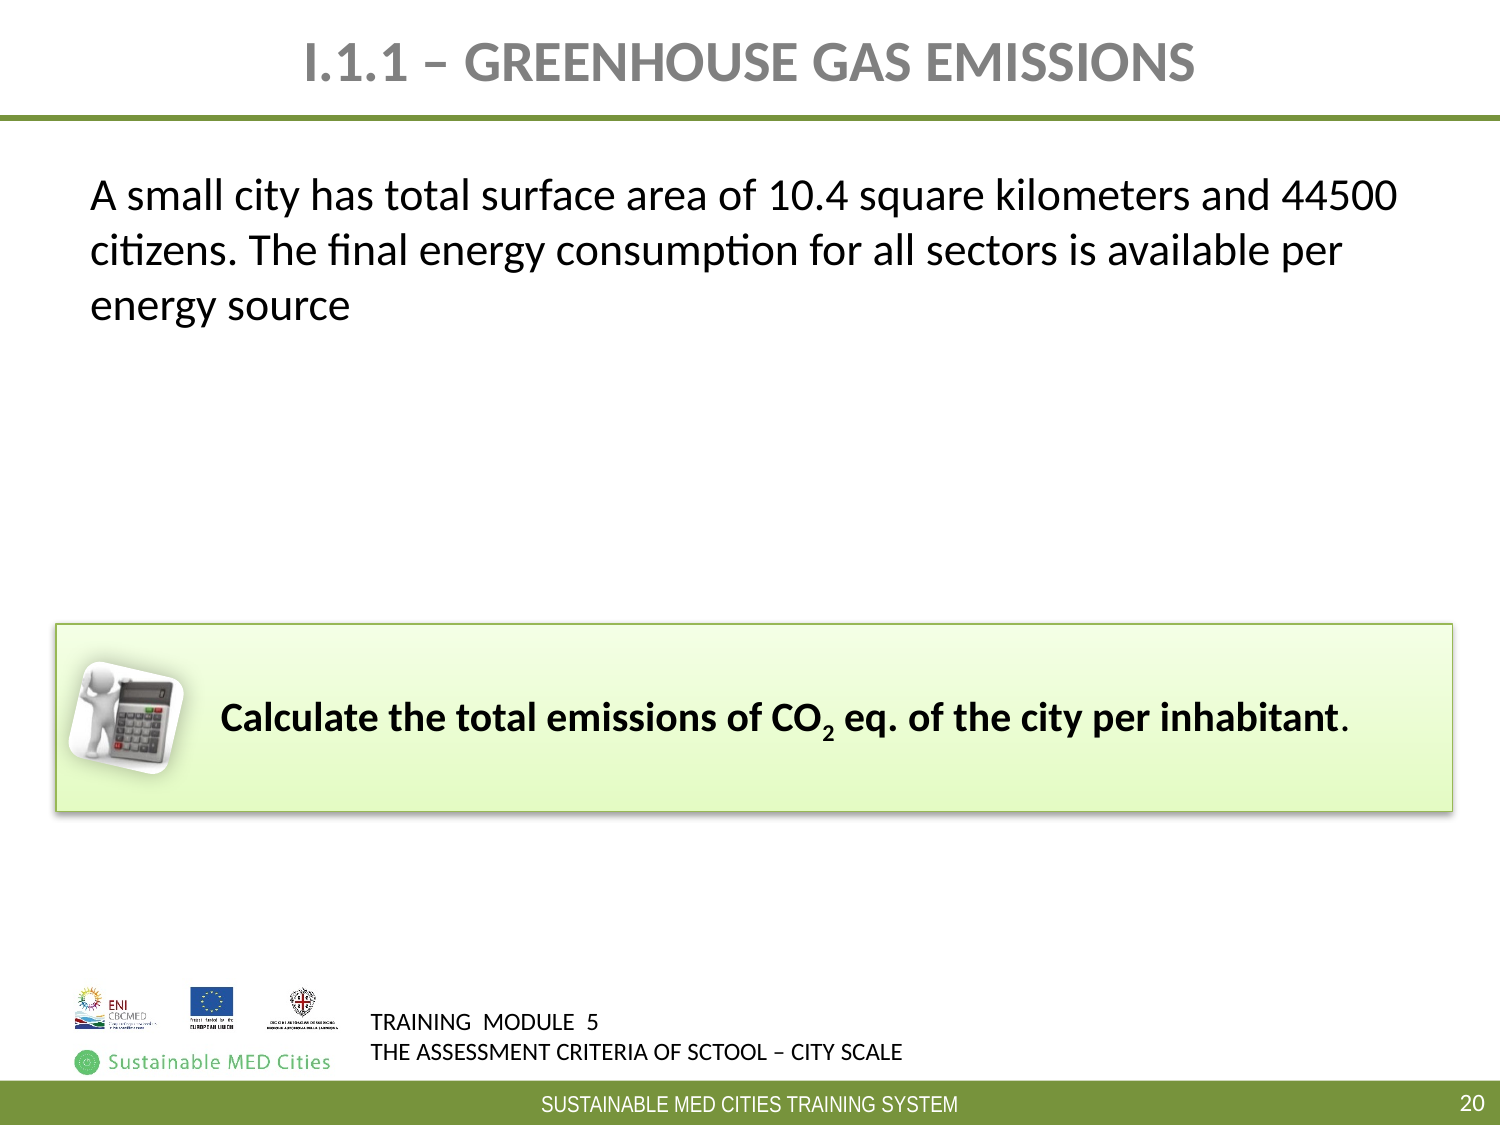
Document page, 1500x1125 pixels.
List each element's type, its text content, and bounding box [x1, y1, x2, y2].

title I.1.1 – GREENHOUSE GAS EMISSIONS [0, 0, 1500, 117]
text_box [55, 623, 1453, 812]
picture [62, 978, 356, 1080]
text_box A small city has total surface area of 10.4 square kilometers and 44500 citizens. The final energy consumption for all sectors is available per energy source [74, 157, 1426, 531]
slide_number 20 [1149, 1078, 1500, 1125]
